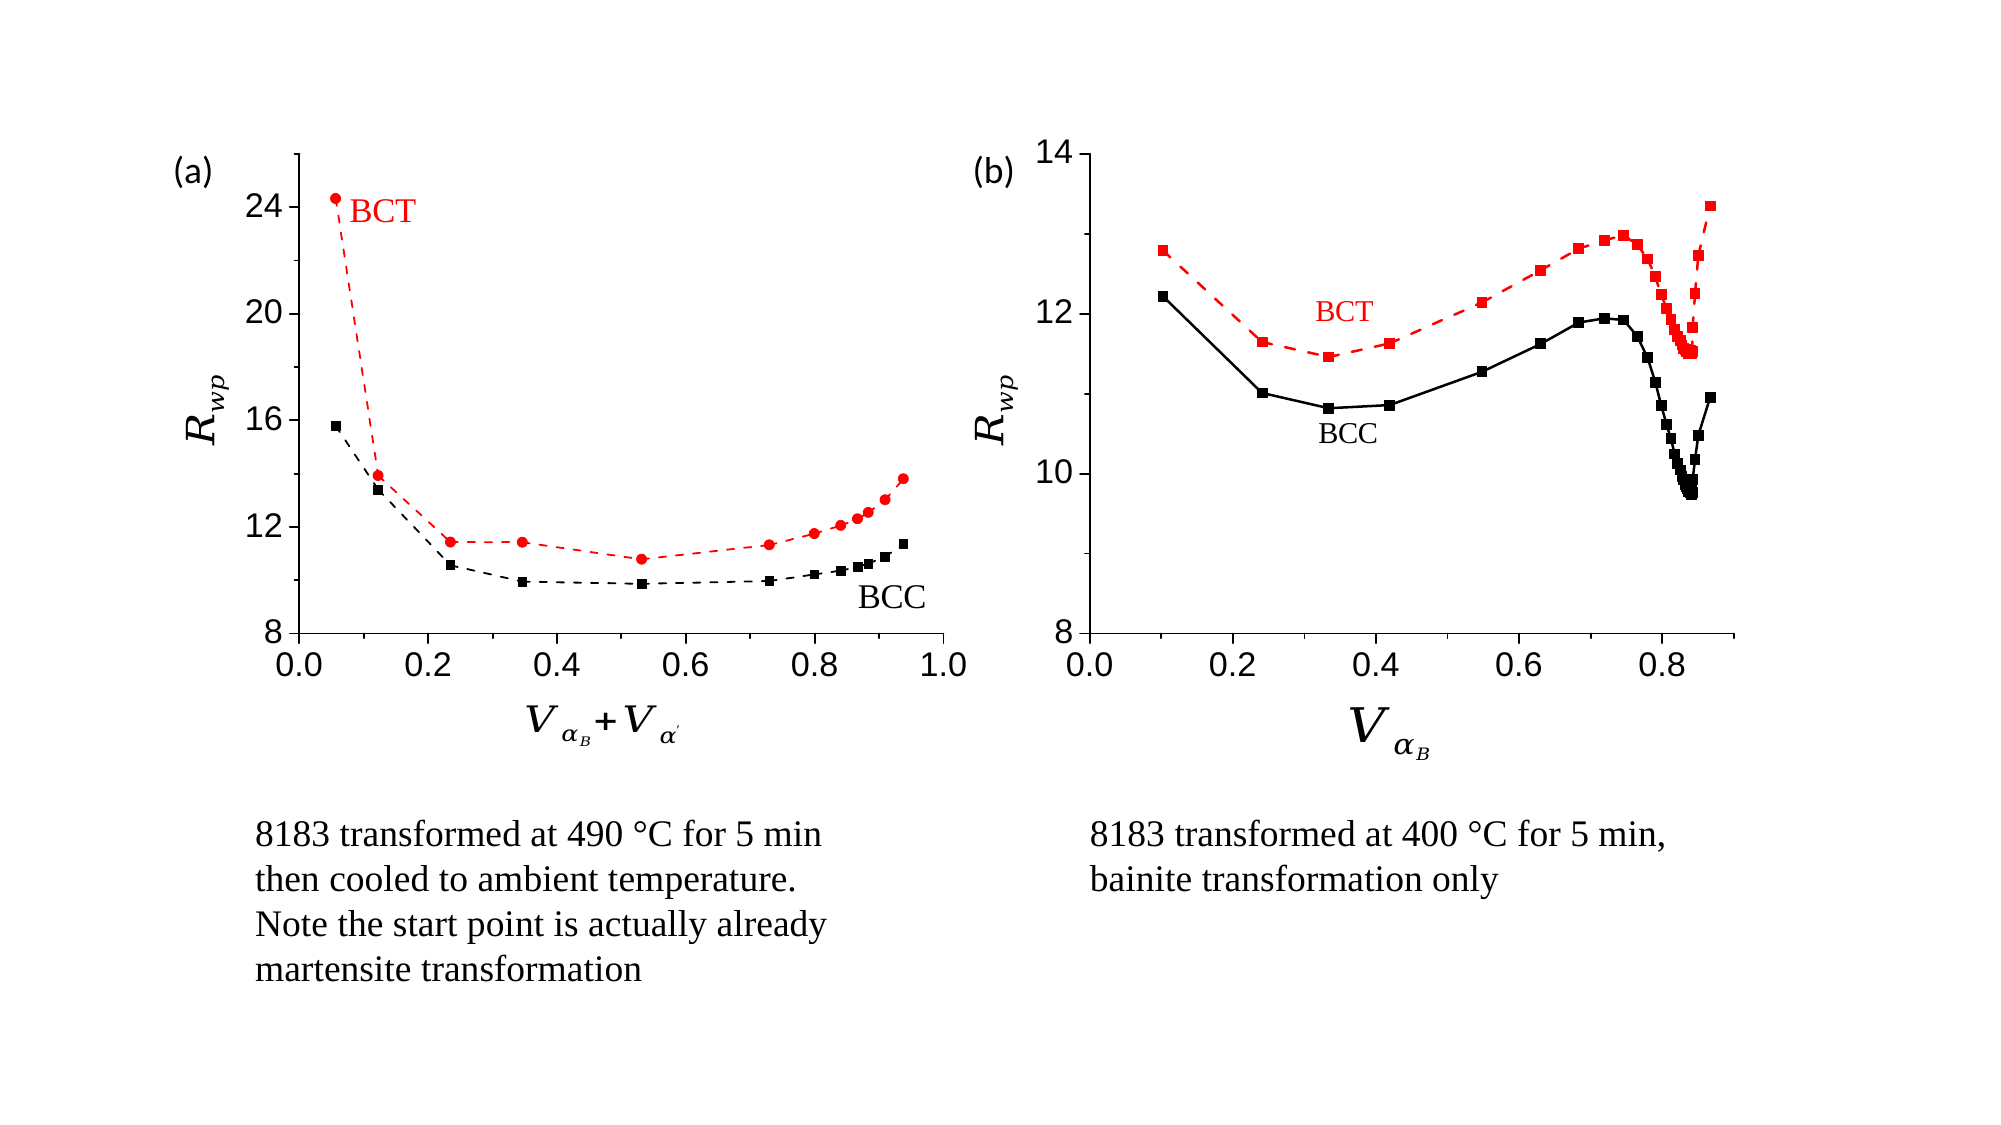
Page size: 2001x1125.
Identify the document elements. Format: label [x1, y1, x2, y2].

text_box [920, 76, 1866, 908]
text_box [130, 76, 1076, 999]
